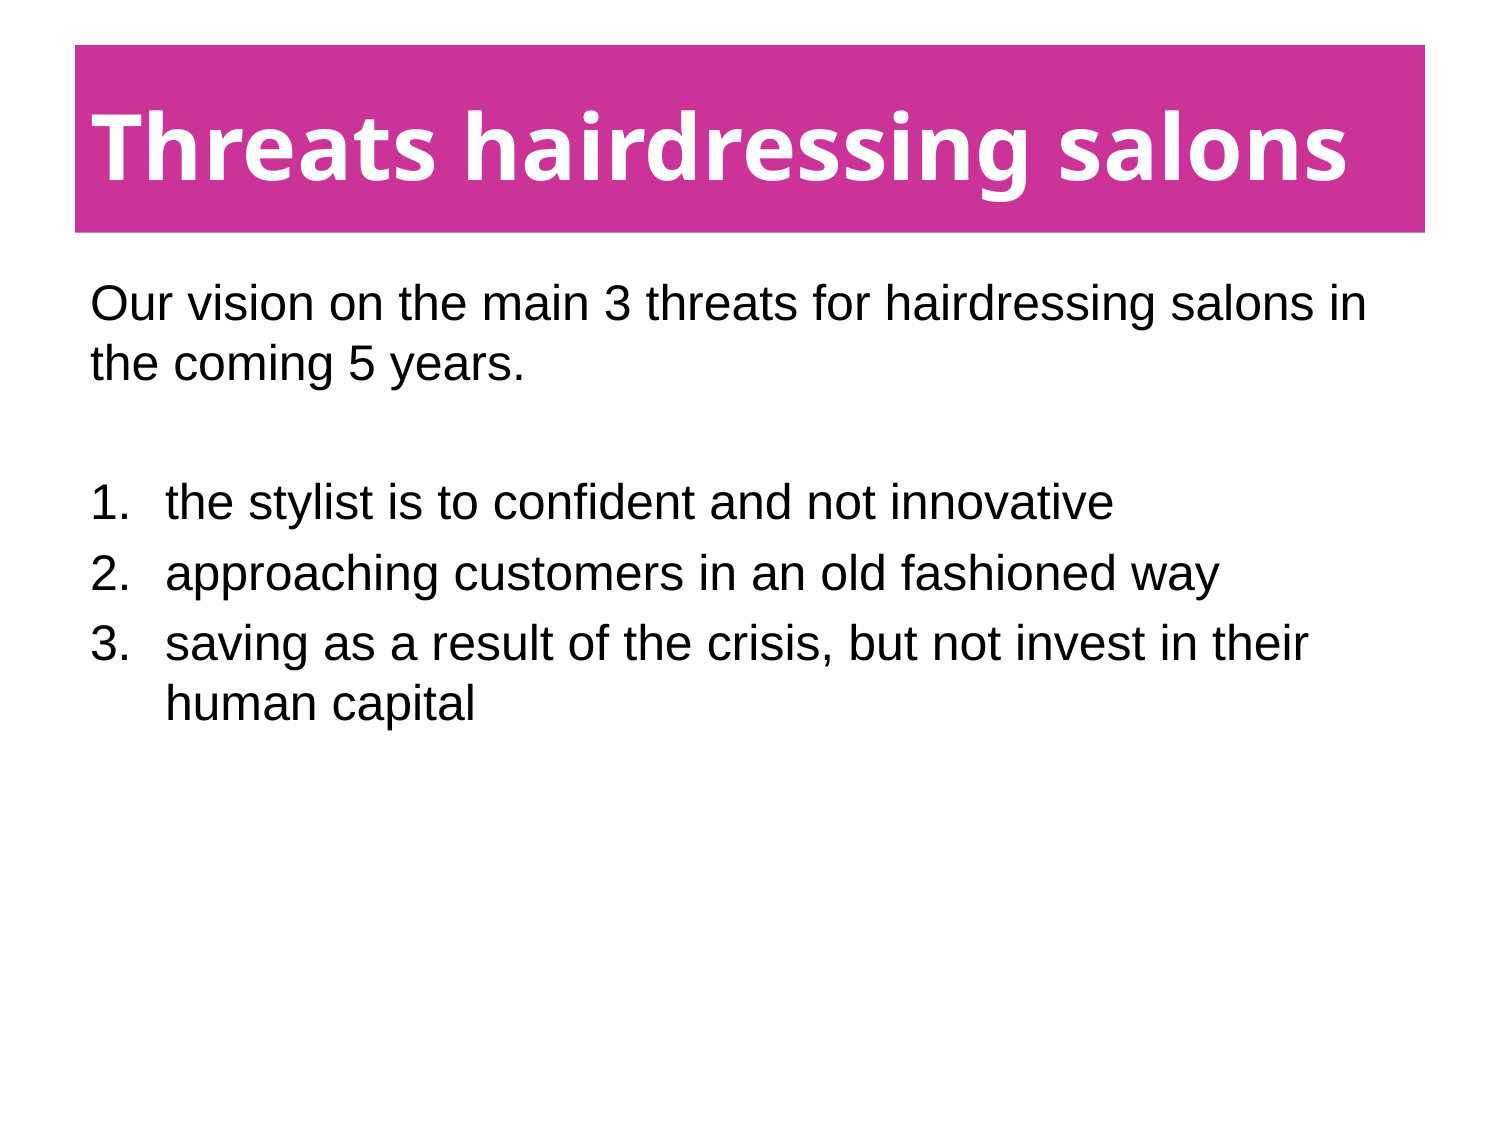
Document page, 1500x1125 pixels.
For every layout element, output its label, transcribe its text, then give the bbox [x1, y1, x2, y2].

title Threats hairdressing salons [75, 45, 1425, 233]
list Our vision on the main 3 threats for hairdressing salons in the coming 5 years. the stylist is to confident and not innovative approaching customers in an old fashioned way saving as a result of the crisis, but not invest in their human capital [75, 262, 1425, 1005]
